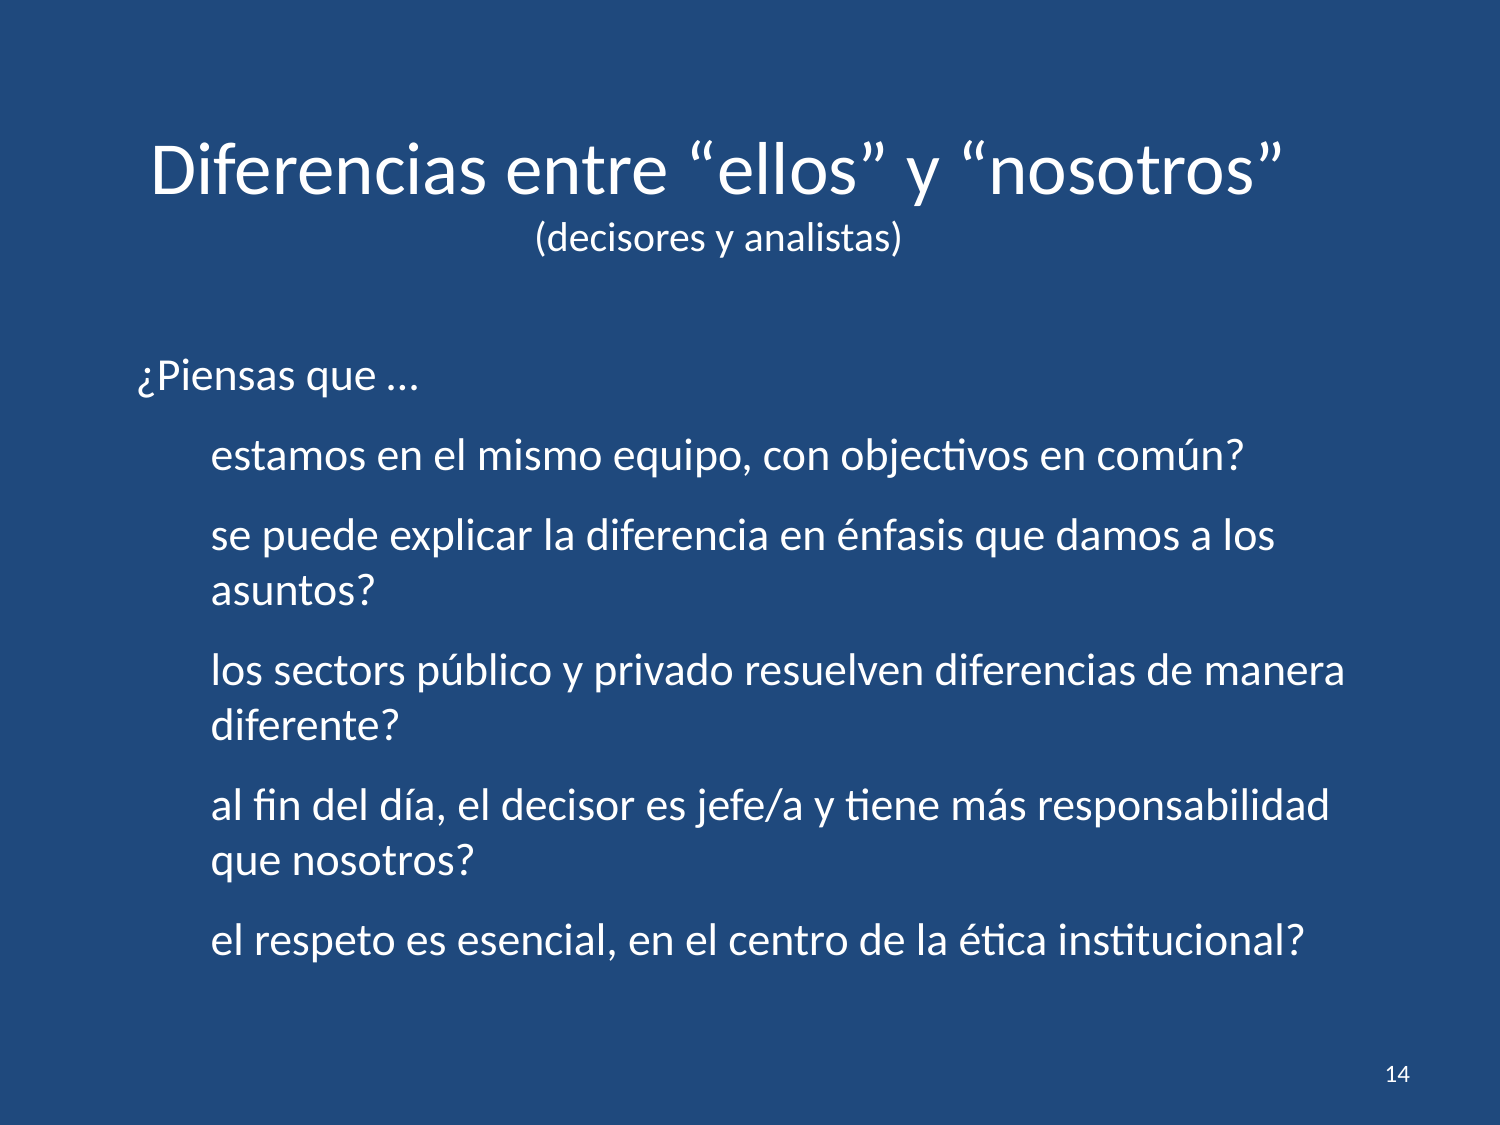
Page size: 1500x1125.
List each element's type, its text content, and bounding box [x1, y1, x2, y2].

text_box ¿Piensas que … estamos en el mismo equipo, con objectivos en común? se puede explicar la diferencia en énfasis que damos a los asuntos? los sectors público y privado resuelven diferencias de manera diferente? al fin del día, el decisor es jefe/a y tiene más responsabilidad que nosotros? el respeto es esencial, en el centro de la ética institucional? [120, 337, 1375, 972]
slide_number 14 [1074, 1042, 1425, 1103]
text_box Diferencias entre “ellos” y “nosotros” (decisores y analistas) [87, 112, 1350, 268]
